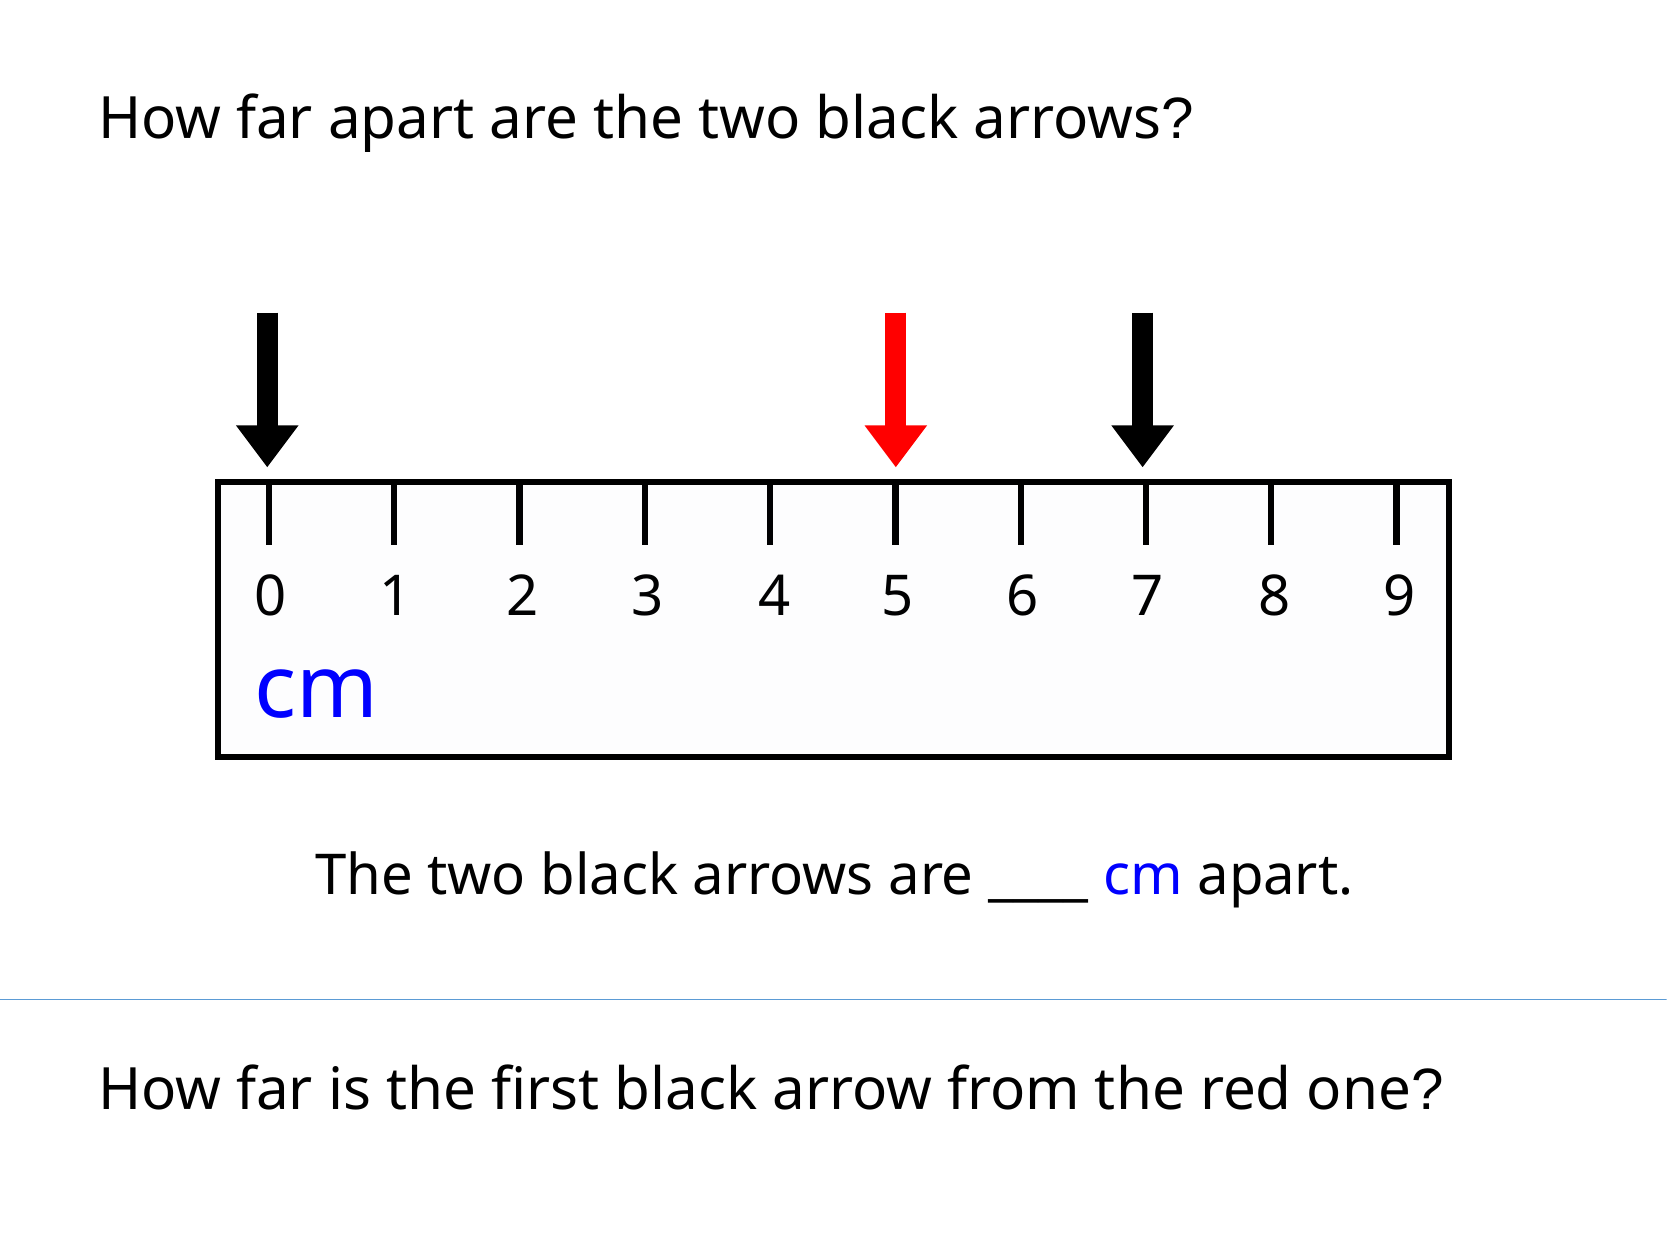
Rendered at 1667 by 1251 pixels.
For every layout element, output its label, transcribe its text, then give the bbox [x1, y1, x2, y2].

text_box The two black arrows are ____ cm apart. [242, 831, 1427, 914]
text_box How far is the first black arrow from the red one? [83, 1043, 1493, 1129]
text_box How far apart are the two black arrows? [83, 72, 1493, 158]
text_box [217, 312, 1449, 757]
